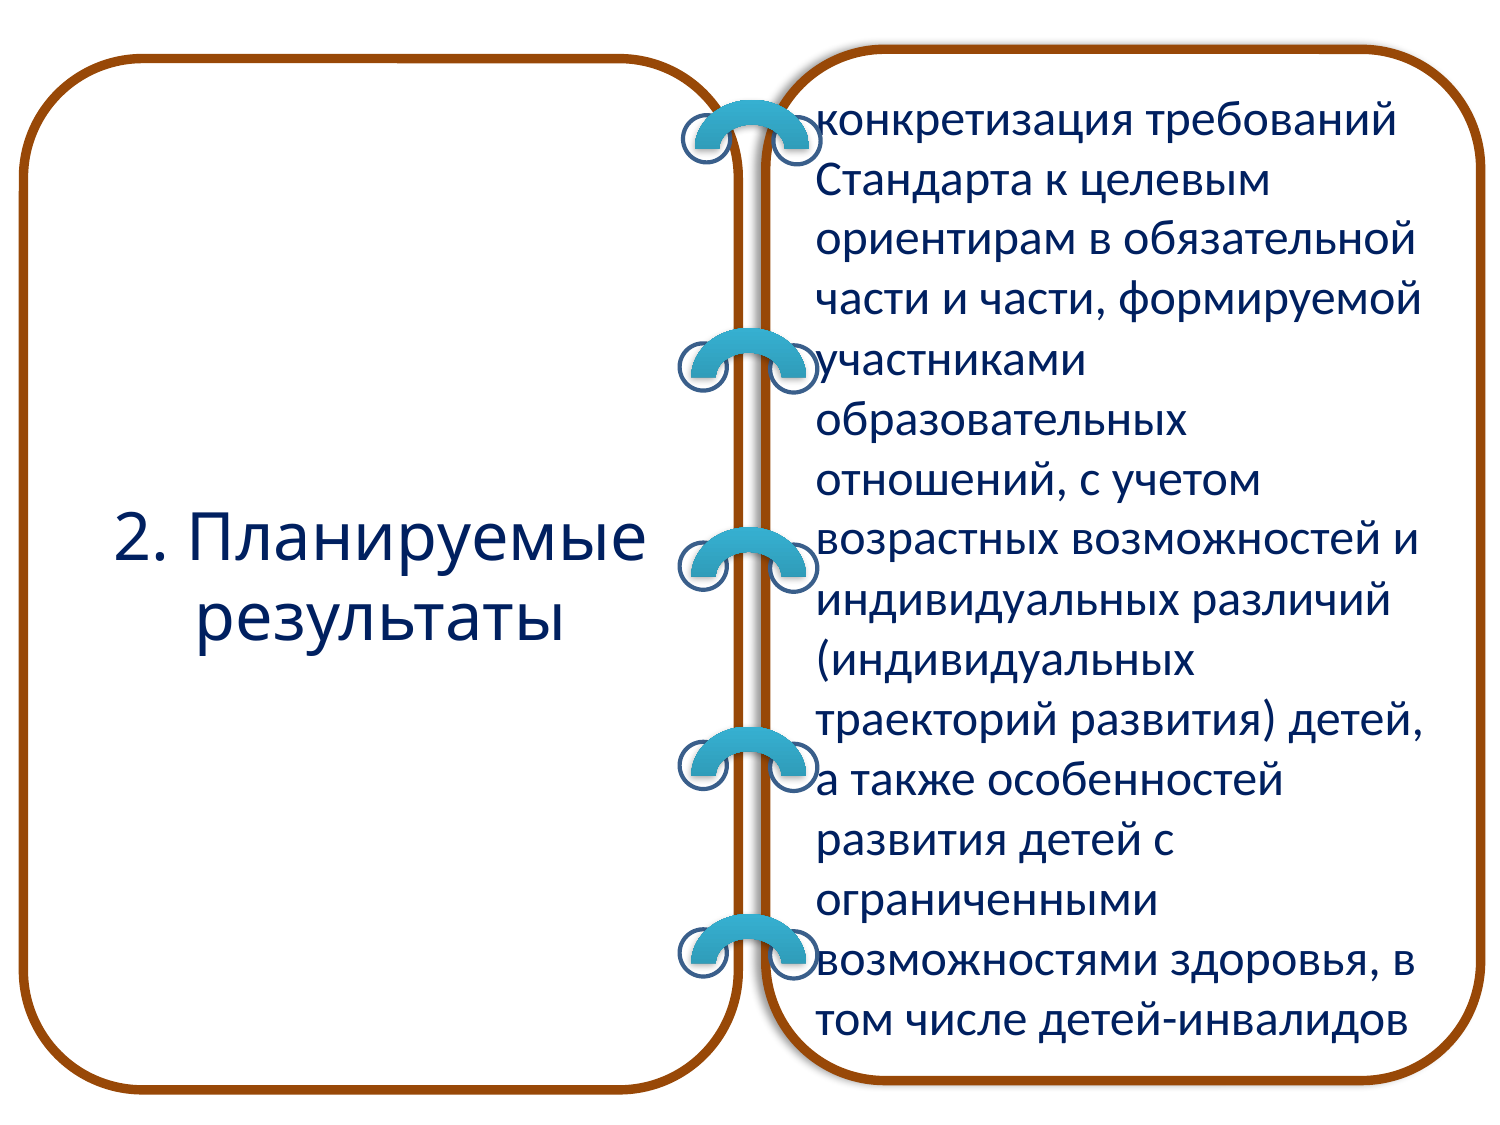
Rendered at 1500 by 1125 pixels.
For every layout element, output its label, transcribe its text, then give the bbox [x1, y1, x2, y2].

text_box конкретизация требований Стандарта к целевым ориентирам в обязательной части и части, формируемой участниками образовательных отношений, с учетом возрастных возможностей и индивидуальных различий (индивидуальных траекторий развития) детей, а также особенностей развития детей с ограниченными возможностями здоровья, в том числе детей-инвалидов [763, 47, 1483, 1083]
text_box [679, 726, 818, 825]
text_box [679, 913, 818, 1013]
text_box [682, 99, 821, 199]
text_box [679, 527, 818, 626]
text_box 2. Планируемые результаты [21, 56, 741, 1092]
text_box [679, 327, 818, 427]
